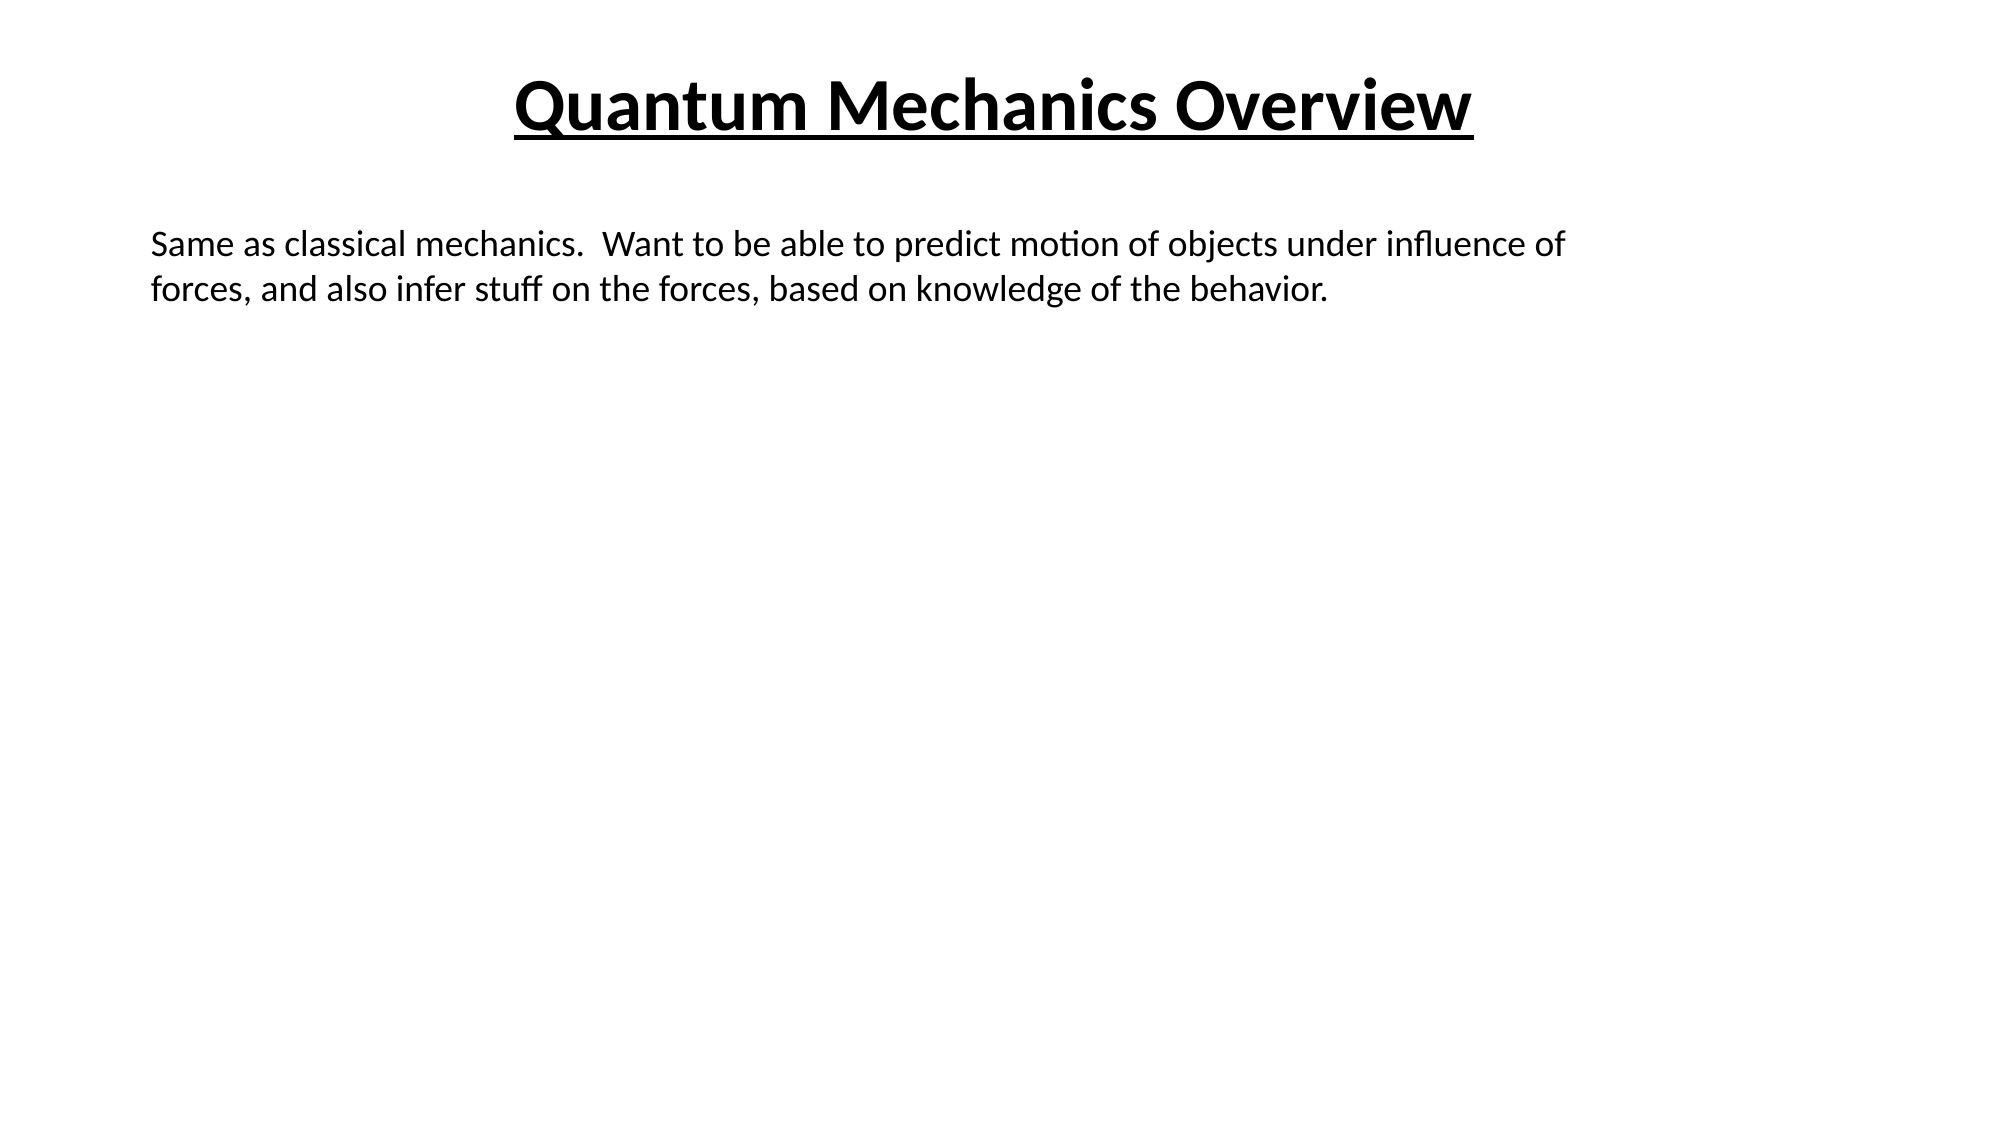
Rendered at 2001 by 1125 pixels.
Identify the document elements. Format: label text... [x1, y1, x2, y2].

text_box Quantum Mechanics Overview [499, 47, 1564, 153]
text_box Same as classical mechanics. Want to be able to predict motion of objects under influence of forces, and also infer stuff on the forces, based on knowledge of the behavior. [136, 211, 1632, 317]
